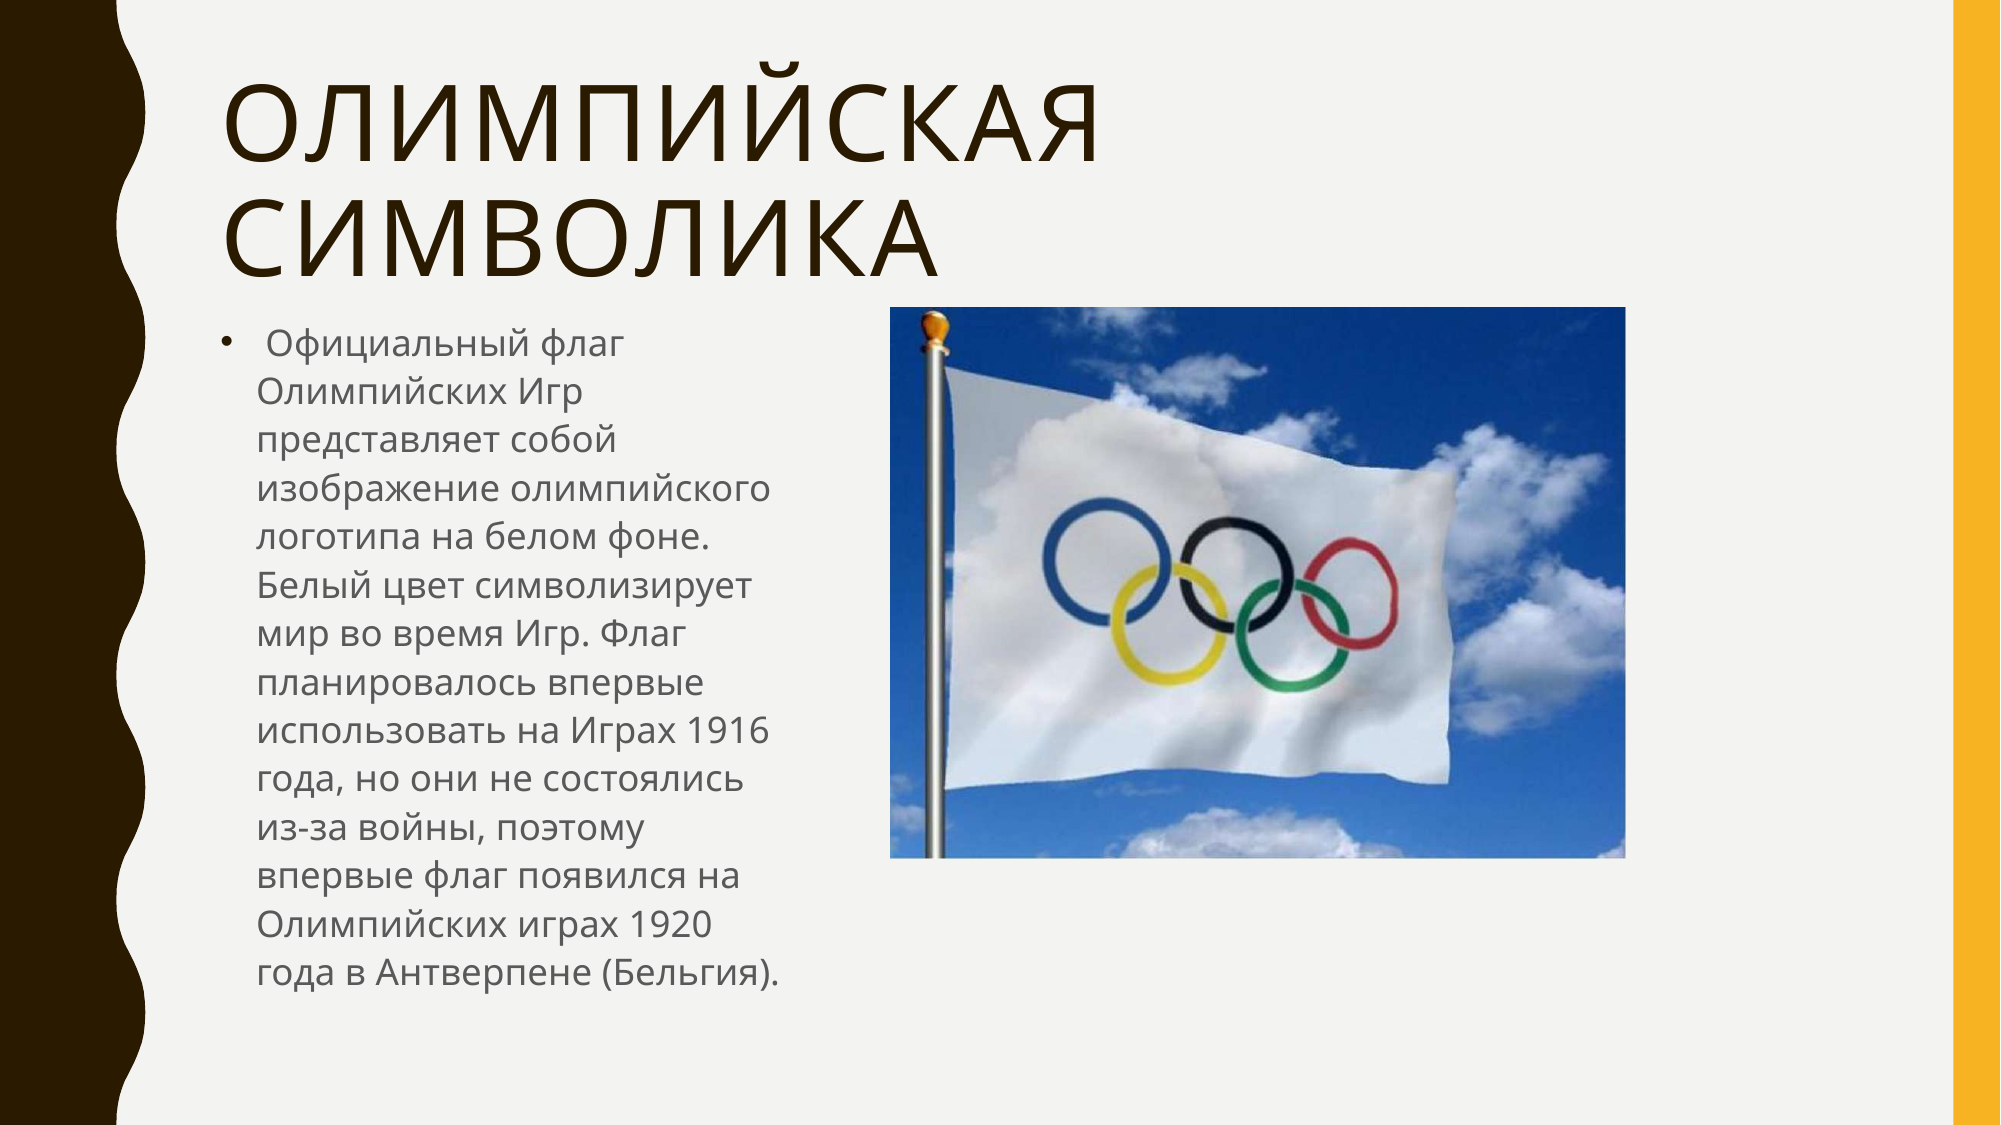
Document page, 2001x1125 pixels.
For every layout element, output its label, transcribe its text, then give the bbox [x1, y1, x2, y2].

picture [890, 307, 1626, 859]
list Официальный флаг Олимпийских Игр представляет собой изображение олимпийского логотипа на белом фоне. Белый цвет символизирует мир во время Игр. Флаг планировалось впервые использовать на Играх 1916 года, но они не состоялись из-за войны, поэтому впервые флаг появился на Олимпийских играх 1920 года в Антверпене (Бельгия). [205, 307, 797, 1026]
title Олимпийская символика [205, 62, 1875, 308]
